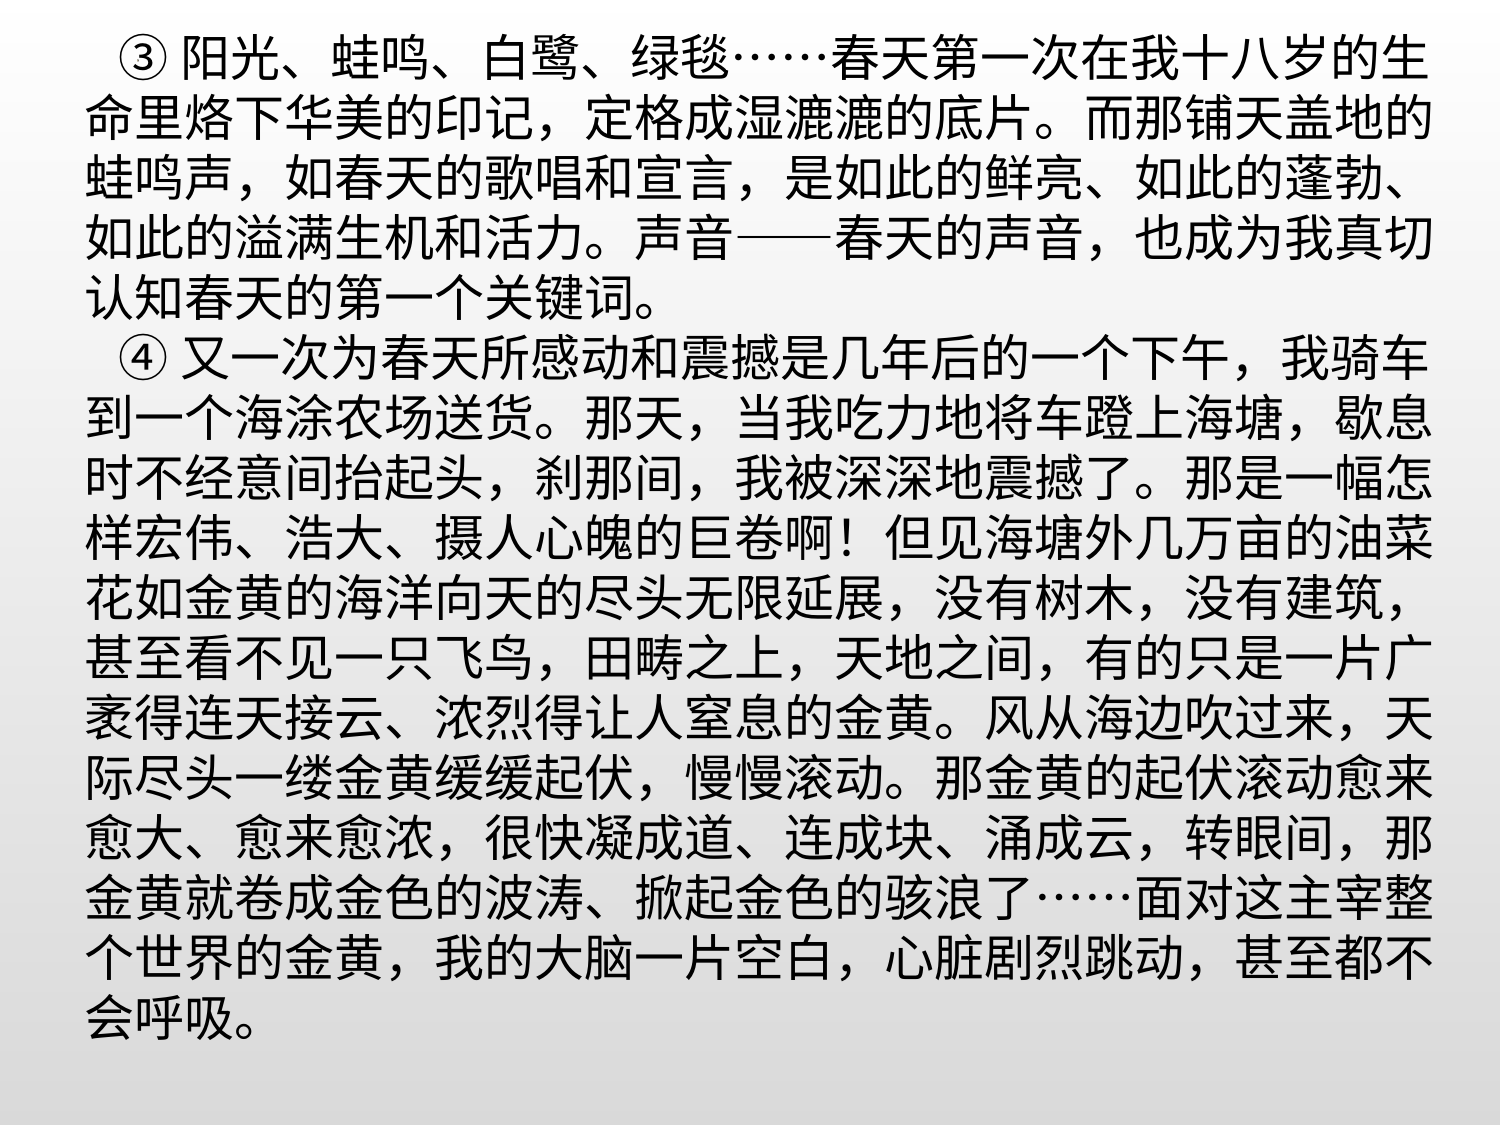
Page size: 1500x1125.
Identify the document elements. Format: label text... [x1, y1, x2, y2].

text_box ③阳光、蛙鸣、白鹭、绿毯……春天第一次在我十八岁的生命里烙下华美的印记，定格成湿漉漉的底片。而那铺天盖地的蛙鸣声，如春天的歌唱和宣言，是如此的鲜亮、如此的蓬勃、如此的溢满生机和活力。声音——春天的声音，也成为我真切认知春天的第一个关键词。 ④又一次为春天所感动和震撼是几年后的一个下午，我骑车到一个海涂农场送货。那天，当我吃力地将车蹬上海塘，歇息时不经意间抬起头，刹那间，我被深深地震撼了。那是一幅怎样宏伟、浩大、摄人心魄的巨卷啊！但见海塘外几万亩的油菜花如金黄的海洋向天的尽头无限延展，没有树木，没有建筑，甚至看不见一只飞鸟，田畴之上，天地之间，有的只是一片广袤得连天接云、浓烈得让人窒息的金黄。风从海边吹过来，天际尽头一缕金黄缓缓起伏，慢慢滚动。那金黄的起伏滚动愈来愈大、愈来愈浓，很快凝成道、连成块、涌成云，转眼间，那金黄就卷成金色的波涛、掀起金色的骇浪了……面对这主宰整个世界的金黄，我的大脑一片空白，心脏剧烈跳动，甚至都不会呼吸。 [69, 19, 1479, 1055]
